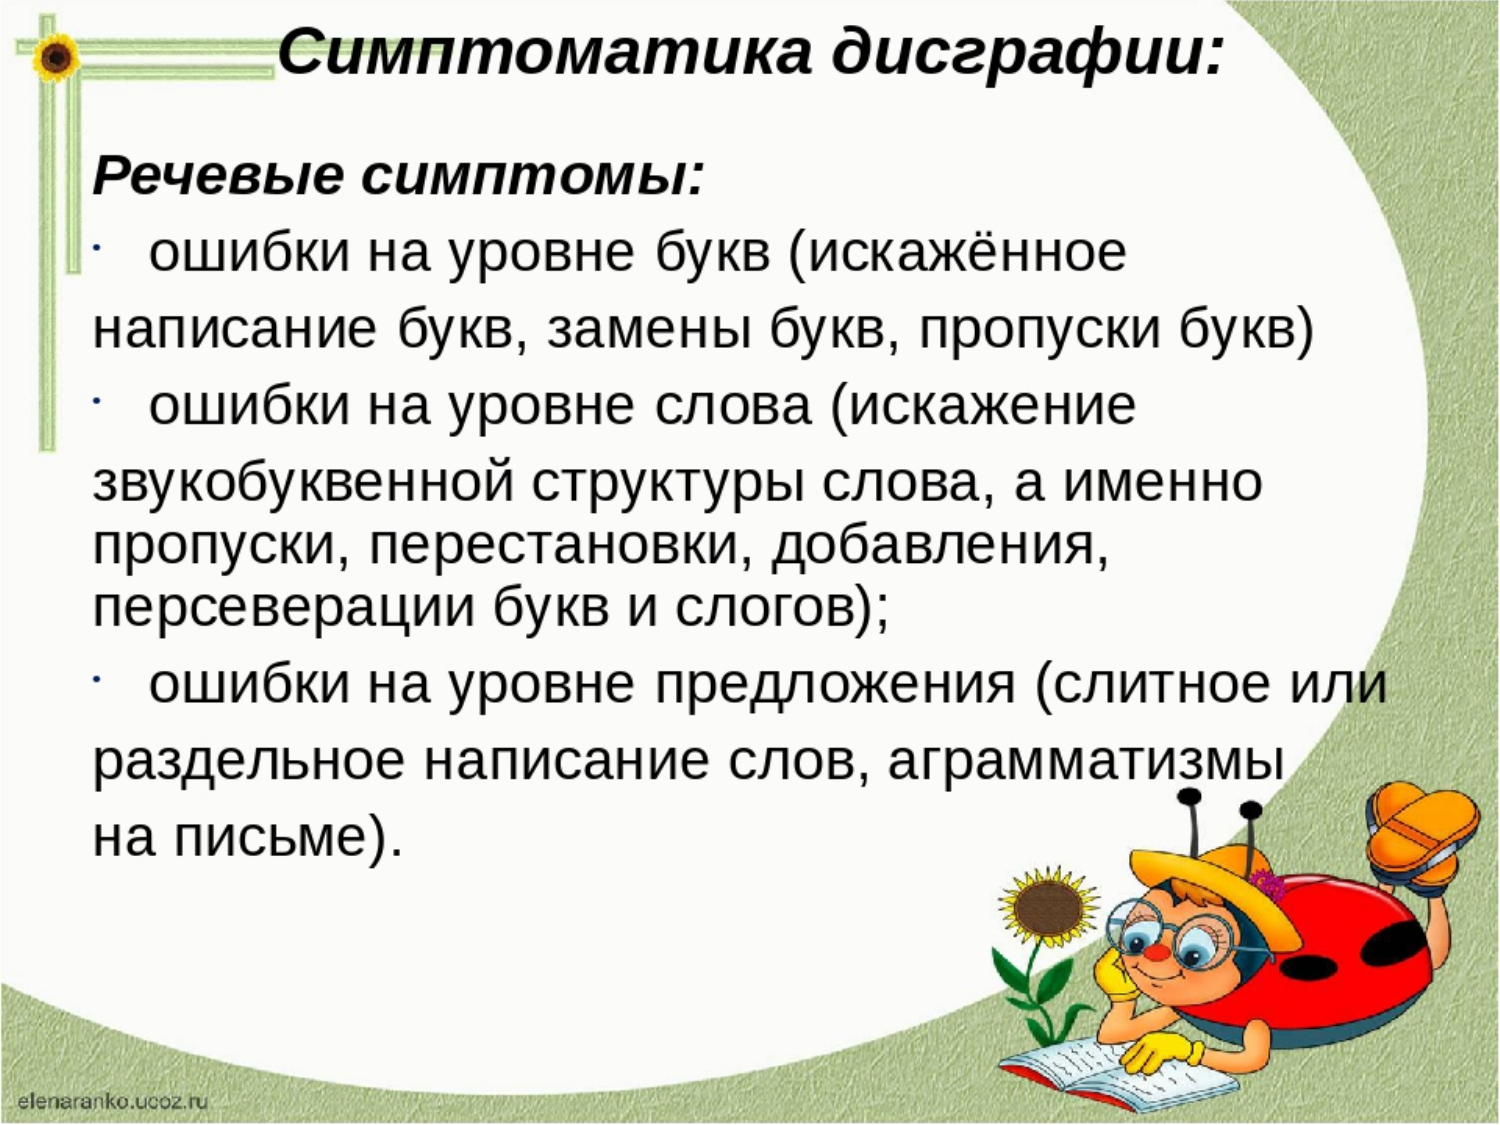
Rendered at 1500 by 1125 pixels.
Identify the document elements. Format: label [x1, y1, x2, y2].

list [0, 0, 1500, 1125]
